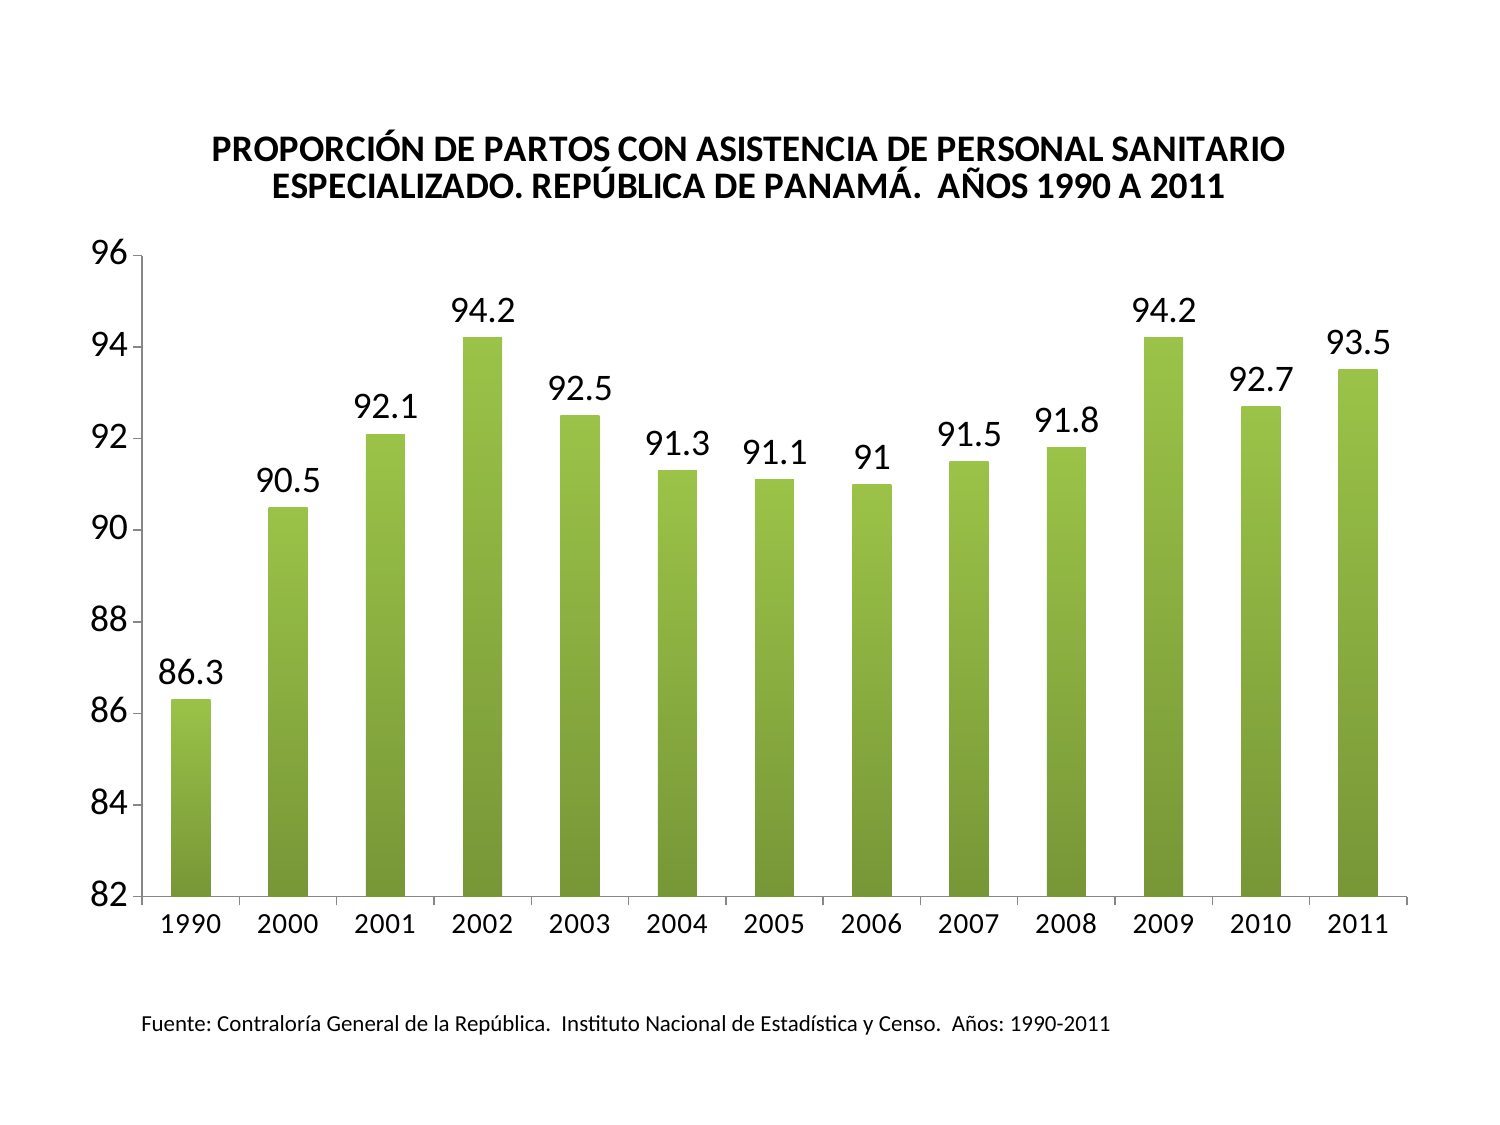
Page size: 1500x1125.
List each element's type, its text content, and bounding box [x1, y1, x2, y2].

text_box Fuente: Contraloría General de la República. Instituto Nacional de Estadística y Censo. Años: 1990-2011 [126, 1000, 1129, 1051]
chart [62, 96, 1435, 959]
